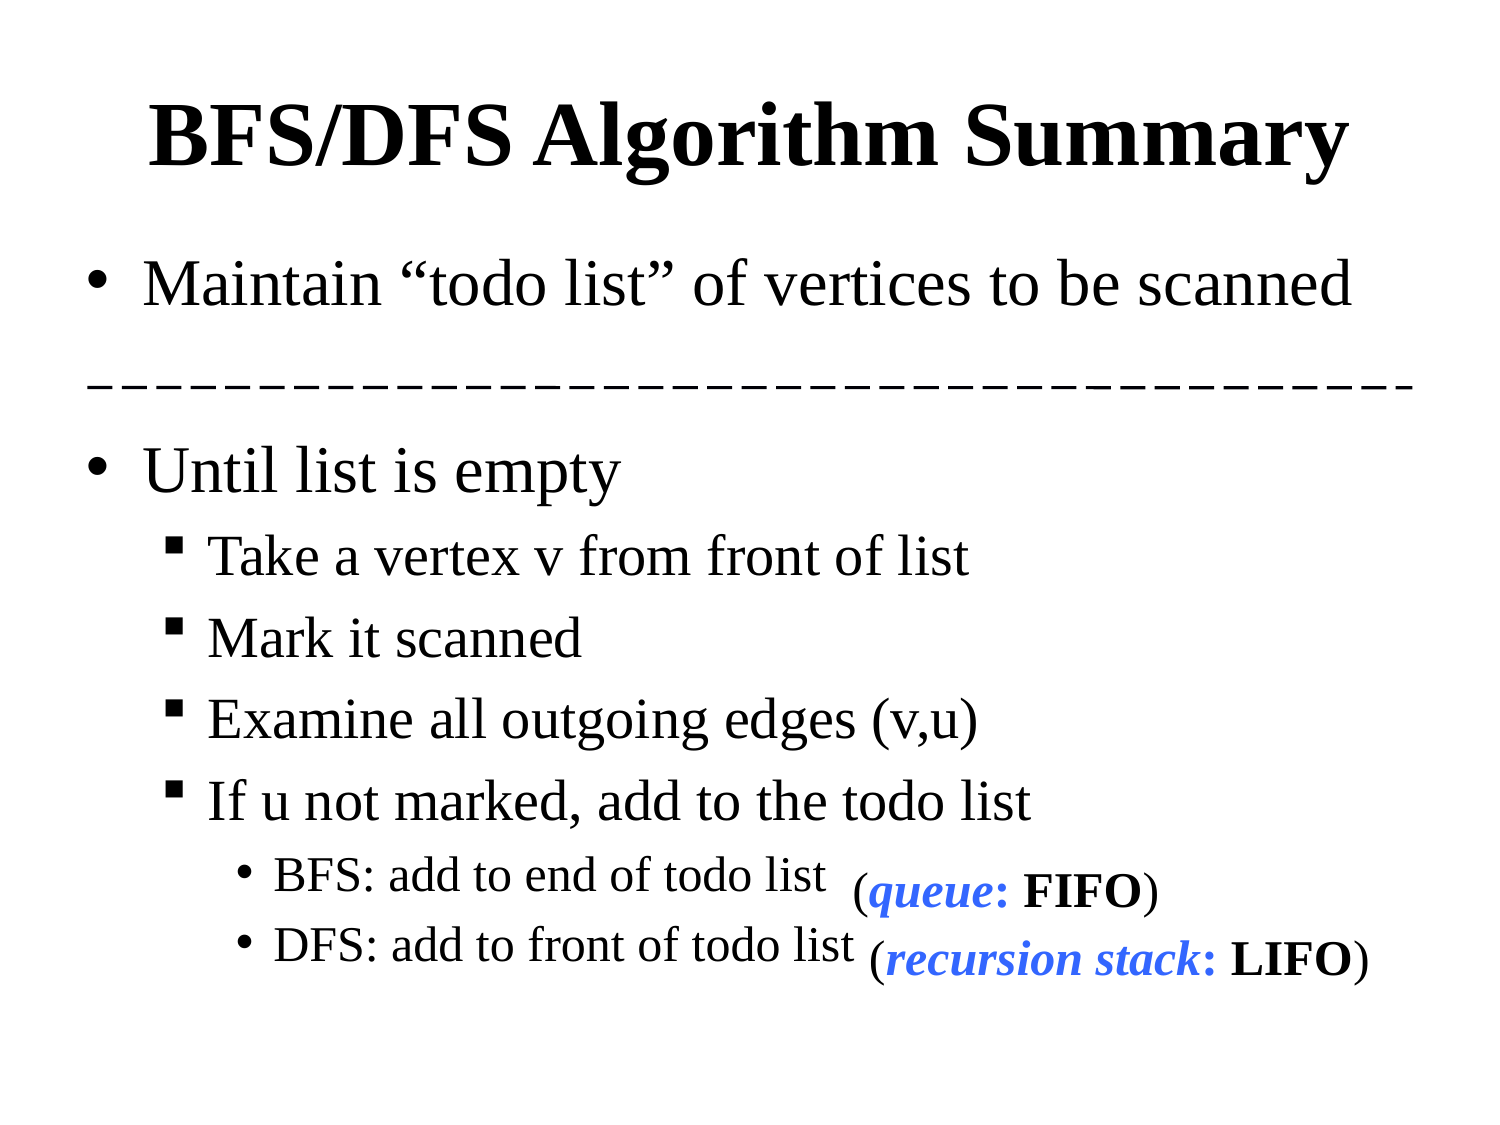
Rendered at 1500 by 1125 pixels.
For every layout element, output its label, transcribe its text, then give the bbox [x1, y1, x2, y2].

text_box (recursion stack: LIFO) [691, 918, 1500, 994]
list Maintain “todo list” of vertices to be scanned Until list is empty Take a vertex v from front of list Mark it scanned Examine all outgoing edges (v,u) If u not marked, add to the todo list BFS: add to end of todo list DFS: add to front of todo list [70, 231, 1421, 1082]
text_box (queue: FIFO) [687, 849, 1275, 925]
title BFS/DFS Algorithm Summary [75, 45, 1425, 213]
